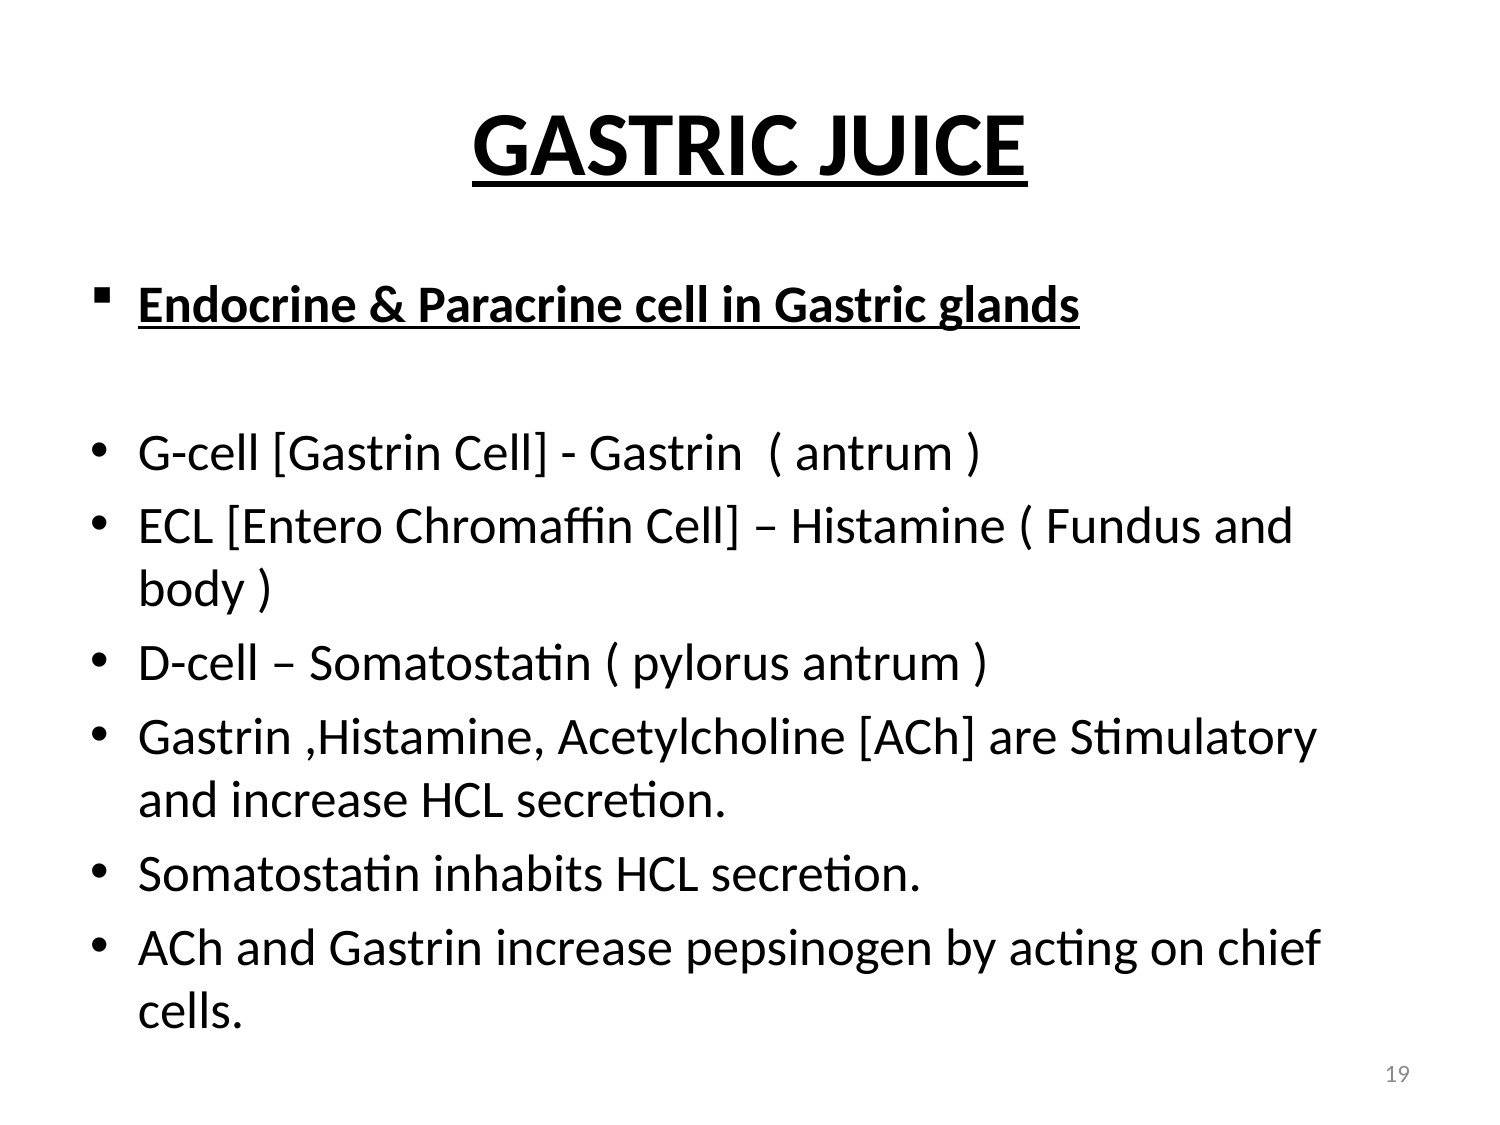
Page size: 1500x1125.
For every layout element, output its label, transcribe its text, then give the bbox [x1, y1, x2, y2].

list Endocrine & Paracrine cell in Gastric glands G-cell [Gastrin Cell] - Gastrin ( antrum ) ECL [Entero Chromaffin Cell] – Histamine ( Fundus and body ) D-cell – Somatostatin ( pylorus antrum ) Gastrin ,Histamine, Acetylcholine [ACh] are Stimulatory and increase HCL secretion. Somatostatin inhabits HCL secretion. ACh and Gastrin increase pepsinogen by acting on chief cells. [75, 262, 1425, 1050]
title GASTRIC JUICE [75, 45, 1425, 233]
slide_number 19 [1074, 1042, 1425, 1103]
